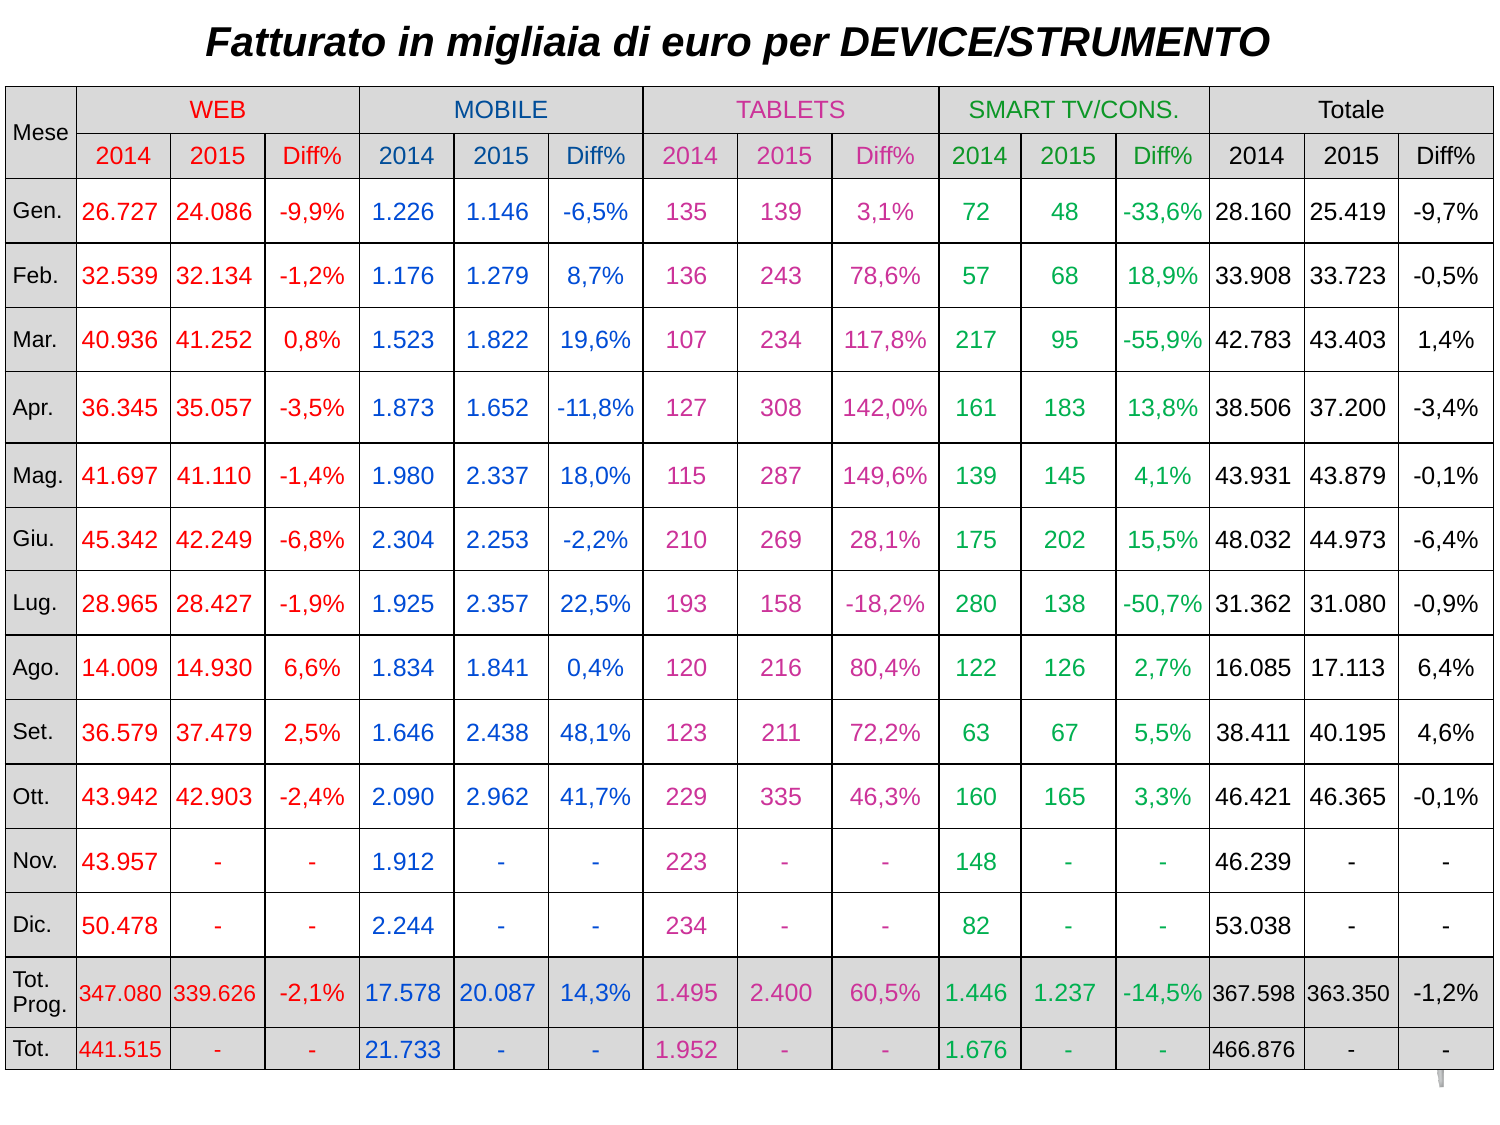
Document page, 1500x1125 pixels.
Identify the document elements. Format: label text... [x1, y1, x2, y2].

table_cell 2015 [171, 134, 264, 178]
table_cell 2.438 [455, 700, 548, 763]
table_cell 25.419 [1305, 179, 1398, 242]
table_cell 14.930 [171, 636, 264, 699]
table_cell 1.834 [360, 636, 453, 699]
table_cell 38.506 [1210, 372, 1304, 442]
table_cell Mar. [6, 308, 76, 371]
table_cell - [266, 1028, 359, 1069]
table_cell - [833, 829, 938, 892]
table_cell 6,6% [266, 636, 359, 699]
table_cell 1.495 [644, 958, 737, 1027]
table_cell 41.252 [171, 308, 264, 371]
table_cell - [171, 1028, 264, 1069]
table_cell 148 [940, 829, 1020, 892]
table_cell - [171, 829, 264, 892]
table_cell 72,2% [833, 700, 938, 763]
table_cell 38.411 [1210, 700, 1304, 763]
table_cell 19,6% [549, 308, 642, 371]
table_cell 234 [644, 893, 737, 956]
table_cell - [1399, 1028, 1493, 1069]
table_cell 45.342 [77, 508, 170, 570]
table_cell - [738, 893, 831, 956]
picture [1366, 1070, 1476, 1109]
table_cell - [1022, 1028, 1115, 1069]
table_cell 46,3% [833, 765, 938, 828]
table_cell 1.822 [455, 308, 548, 371]
table_cell -2,4% [266, 765, 359, 828]
table_cell 20.087 [455, 958, 548, 1027]
table_cell 14.009 [77, 636, 170, 699]
table_cell 2,7% [1117, 636, 1209, 699]
table_cell - [1305, 893, 1398, 956]
table_cell 115 [644, 444, 737, 507]
table_cell 2015 [1305, 134, 1398, 178]
table_cell 44.973 [1305, 508, 1398, 570]
table_cell 33.908 [1210, 244, 1304, 307]
table_cell 31.080 [1305, 571, 1398, 634]
table_cell -3,4% [1399, 372, 1493, 442]
table_cell 41.697 [77, 444, 170, 507]
table_cell 1.652 [455, 372, 548, 442]
table_cell 142,0% [833, 372, 938, 442]
table_cell -0,5% [1399, 244, 1493, 307]
table_cell 6,4% [1399, 636, 1493, 699]
table_cell Diff% [266, 134, 359, 178]
table_cell 0,8% [266, 308, 359, 371]
table_cell 1.226 [360, 179, 453, 242]
table_cell 441.515 [77, 1028, 170, 1069]
table_cell 17.578 [360, 958, 453, 1027]
table_cell 135 [644, 179, 737, 242]
table_cell 2015 [738, 134, 831, 178]
table_cell 78,6% [833, 244, 938, 307]
table_cell 43.931 [1210, 444, 1304, 507]
table_cell 2014 [360, 134, 453, 178]
table_cell 42.783 [1210, 308, 1304, 371]
table_cell 193 [644, 571, 737, 634]
table_cell 15,5% [1117, 508, 1209, 570]
table_cell 43.879 [1305, 444, 1398, 507]
table_cell 223 [644, 829, 737, 892]
table_cell -9,9% [266, 179, 359, 242]
table_cell Diff% [1399, 134, 1493, 178]
table_cell 60,5% [833, 958, 938, 1027]
table_cell -14,5% [1117, 958, 1209, 1027]
table_cell 95 [1022, 308, 1115, 371]
table_cell 1.279 [455, 244, 548, 307]
table_cell 158 [738, 571, 831, 634]
table_cell 68 [1022, 244, 1115, 307]
table_cell Diff% [833, 134, 938, 178]
table_cell 126 [1022, 636, 1115, 699]
table_cell 18,0% [549, 444, 642, 507]
table_cell 1.912 [360, 829, 453, 892]
table_cell 46.421 [1210, 765, 1304, 828]
table_header SMART TV/CONS. [940, 87, 1209, 133]
table_cell 32.539 [77, 244, 170, 307]
table_cell - [455, 893, 548, 956]
table_cell 1.237 [1022, 958, 1115, 1027]
table_cell 48 [1022, 179, 1115, 242]
table_cell - [833, 1028, 938, 1069]
table_cell 2.253 [455, 508, 548, 570]
table_cell 2014 [77, 134, 170, 178]
table_cell 234 [738, 308, 831, 371]
table_cell 33.723 [1305, 244, 1398, 307]
table_cell 40.936 [77, 308, 170, 371]
table_cell Giu. [6, 508, 76, 570]
table_cell 1.676 [940, 1028, 1020, 1069]
table_cell 48.032 [1210, 508, 1304, 570]
table_cell 1.952 [644, 1028, 737, 1069]
table_cell 308 [738, 372, 831, 442]
table_cell 43.403 [1305, 308, 1398, 371]
table_cell 1.523 [360, 308, 453, 371]
table_cell -6,5% [549, 179, 642, 242]
table_cell -50,7% [1117, 571, 1209, 634]
table_cell -6,4% [1399, 508, 1493, 570]
table_cell 107 [644, 308, 737, 371]
table_cell 42.249 [171, 508, 264, 570]
table_cell - [171, 893, 264, 956]
table_cell 4,6% [1399, 700, 1493, 763]
text_box [601, 32, 632, 88]
table_cell - [455, 1028, 548, 1069]
table_cell 120 [644, 636, 737, 699]
table_cell - [1305, 829, 1398, 892]
table_cell - [1305, 1028, 1398, 1069]
table_cell - [1117, 829, 1209, 892]
table_cell -6,8% [266, 508, 359, 570]
table_header WEB [77, 87, 359, 133]
table_header Totale [1210, 87, 1493, 133]
table_cell Tot. Prog. [6, 958, 76, 1027]
table_cell -2,1% [266, 958, 359, 1027]
table_cell 8,7% [549, 244, 642, 307]
table_cell 2014 [1210, 134, 1304, 178]
table_cell 165 [1022, 765, 1115, 828]
table_cell Nov. [6, 829, 76, 892]
table_cell 280 [940, 571, 1020, 634]
table_cell 1.646 [360, 700, 453, 763]
table_cell Set. [6, 700, 76, 763]
table_cell 202 [1022, 508, 1115, 570]
table_cell 24.086 [171, 179, 264, 242]
table_cell 269 [738, 508, 831, 570]
table_cell 2.337 [455, 444, 548, 507]
table_cell 210 [644, 508, 737, 570]
table_cell - [738, 829, 831, 892]
table_cell 136 [644, 244, 737, 307]
table_cell Mag. [6, 444, 76, 507]
table_cell 43.957 [77, 829, 170, 892]
table_cell 2.357 [455, 571, 548, 634]
table_cell Dic. [6, 893, 76, 956]
table_cell Diff% [549, 134, 642, 178]
table_cell 72 [940, 179, 1020, 242]
table_cell 43.942 [77, 765, 170, 828]
table_cell 2,5% [266, 700, 359, 763]
table_cell 41,7% [549, 765, 642, 828]
table_cell 28.427 [171, 571, 264, 634]
table_cell 139 [738, 179, 831, 242]
table_cell - [833, 893, 938, 956]
table_cell 123 [644, 700, 737, 763]
table_cell 243 [738, 244, 831, 307]
table_cell - [1117, 893, 1209, 956]
table_cell 1.446 [940, 958, 1020, 1027]
table_cell 2.304 [360, 508, 453, 570]
text_box [645, 42, 676, 86]
table_cell Feb. [6, 244, 76, 307]
table_cell Diff% [1117, 134, 1209, 178]
table_cell 53.038 [1210, 893, 1304, 956]
table_cell 127 [644, 372, 737, 442]
table_cell 80,4% [833, 636, 938, 699]
table_cell 1.146 [455, 179, 548, 242]
table_cell Lug. [6, 571, 76, 634]
table_cell 363.350 [1305, 958, 1398, 1027]
table_cell 183 [1022, 372, 1115, 442]
table_cell Ago. [6, 636, 76, 699]
table_cell - [549, 829, 642, 892]
table_cell -1,2% [266, 244, 359, 307]
table_cell 2.962 [455, 765, 548, 828]
table_cell 367.598 [1210, 958, 1304, 1027]
table_cell - [1399, 829, 1493, 892]
table_cell - [266, 893, 359, 956]
table_cell 2.244 [360, 893, 453, 956]
table_cell 40.195 [1305, 700, 1398, 763]
table_cell 217 [940, 308, 1020, 371]
table_cell 3,1% [833, 179, 938, 242]
table_cell 3,3% [1117, 765, 1209, 828]
table_cell Ott. [6, 765, 76, 828]
table_cell 41.110 [171, 444, 264, 507]
table_cell - [266, 829, 359, 892]
table_cell 36.579 [77, 700, 170, 763]
table_cell 82 [940, 893, 1020, 956]
table_cell - [549, 1028, 642, 1069]
table_cell 22,5% [549, 571, 642, 634]
table_cell 1.873 [360, 372, 453, 442]
table_cell 37.479 [171, 700, 264, 763]
table_cell -18,2% [833, 571, 938, 634]
table_cell -2,2% [549, 508, 642, 570]
table_cell 63 [940, 700, 1020, 763]
table_cell 1,4% [1399, 308, 1493, 371]
table_cell 46.239 [1210, 829, 1304, 892]
table_cell 211 [738, 700, 831, 763]
table_cell 37.200 [1305, 372, 1398, 442]
table_cell 0,4% [549, 636, 642, 699]
table_cell 4,1% [1117, 444, 1209, 507]
table_cell 36.345 [77, 372, 170, 442]
table_cell 57 [940, 244, 1020, 307]
table_cell 2014 [940, 134, 1020, 178]
table_cell 2.400 [738, 958, 831, 1027]
table_cell 175 [940, 508, 1020, 570]
table_cell 16.085 [1210, 636, 1304, 699]
table_cell 17.113 [1305, 636, 1398, 699]
table_cell 35.057 [171, 372, 264, 442]
table_cell 1.980 [360, 444, 453, 507]
table_header MOBILE [360, 87, 642, 133]
table_cell - [1399, 893, 1493, 956]
table_cell 5,5% [1117, 700, 1209, 763]
table_cell 160 [940, 765, 1020, 828]
table_cell - [455, 829, 548, 892]
table_cell 229 [644, 765, 737, 828]
table_cell - [1022, 829, 1115, 892]
table_cell 117,8% [833, 308, 938, 371]
table_cell 18,9% [1117, 244, 1209, 307]
table_cell 347.080 [77, 958, 170, 1027]
table_cell -1,2% [1399, 958, 1493, 1027]
table_cell 216 [738, 636, 831, 699]
table_cell 122 [940, 636, 1020, 699]
table_cell -55,9% [1117, 308, 1209, 371]
table_cell - [738, 1028, 831, 1069]
table_cell 32.134 [171, 244, 264, 307]
table_cell 145 [1022, 444, 1115, 507]
table_cell 2015 [455, 134, 548, 178]
table_cell - [1022, 893, 1115, 956]
table_cell -1,9% [266, 571, 359, 634]
table_cell -11,8% [549, 372, 642, 442]
table_cell -1,4% [266, 444, 359, 507]
table_cell 50.478 [77, 893, 170, 956]
table_cell 138 [1022, 571, 1115, 634]
table_cell -3,5% [266, 372, 359, 442]
table_cell 335 [738, 765, 831, 828]
table_cell 67 [1022, 700, 1115, 763]
table_cell - [549, 893, 642, 956]
table_cell 26.727 [77, 179, 170, 242]
table_header TABLETS [644, 87, 938, 133]
table_cell -0,1% [1399, 444, 1493, 507]
table_cell Tot. [6, 1028, 76, 1069]
table_cell -33,6% [1117, 179, 1209, 242]
table_cell 28.965 [77, 571, 170, 634]
table_cell -0,9% [1399, 571, 1493, 634]
table_cell 28.160 [1210, 179, 1304, 242]
table_header Mese [6, 87, 76, 178]
table_cell 42.903 [171, 765, 264, 828]
table_cell 46.365 [1305, 765, 1398, 828]
table_cell 1.925 [360, 571, 453, 634]
table_cell 1.176 [360, 244, 453, 307]
table_cell Apr. [6, 372, 76, 442]
table_cell 31.362 [1210, 571, 1304, 634]
table_cell 14,3% [549, 958, 642, 1027]
table_cell 339.626 [171, 958, 264, 1027]
table_cell 21.733 [360, 1028, 453, 1069]
table_cell 161 [940, 372, 1020, 442]
table_cell - [1117, 1028, 1209, 1069]
table_cell 2.090 [360, 765, 453, 828]
table_cell 48,1% [549, 700, 642, 763]
table_cell -0,1% [1399, 765, 1493, 828]
table_cell 139 [940, 444, 1020, 507]
table_cell Gen. [6, 179, 76, 242]
text_box Fatturato in migliaia di euro per DEVICE/STRUMENTO [29, 7, 1447, 72]
table_cell 466.876 [1210, 1028, 1304, 1069]
table_cell 149,6% [833, 444, 938, 507]
table_cell 2015 [1022, 134, 1115, 178]
table_cell -9,7% [1399, 179, 1493, 242]
table_cell 1.841 [455, 636, 548, 699]
table_cell 287 [738, 444, 831, 507]
table_cell 28,1% [833, 508, 938, 570]
table_cell 13,8% [1117, 372, 1209, 442]
table_cell 2014 [644, 134, 737, 178]
